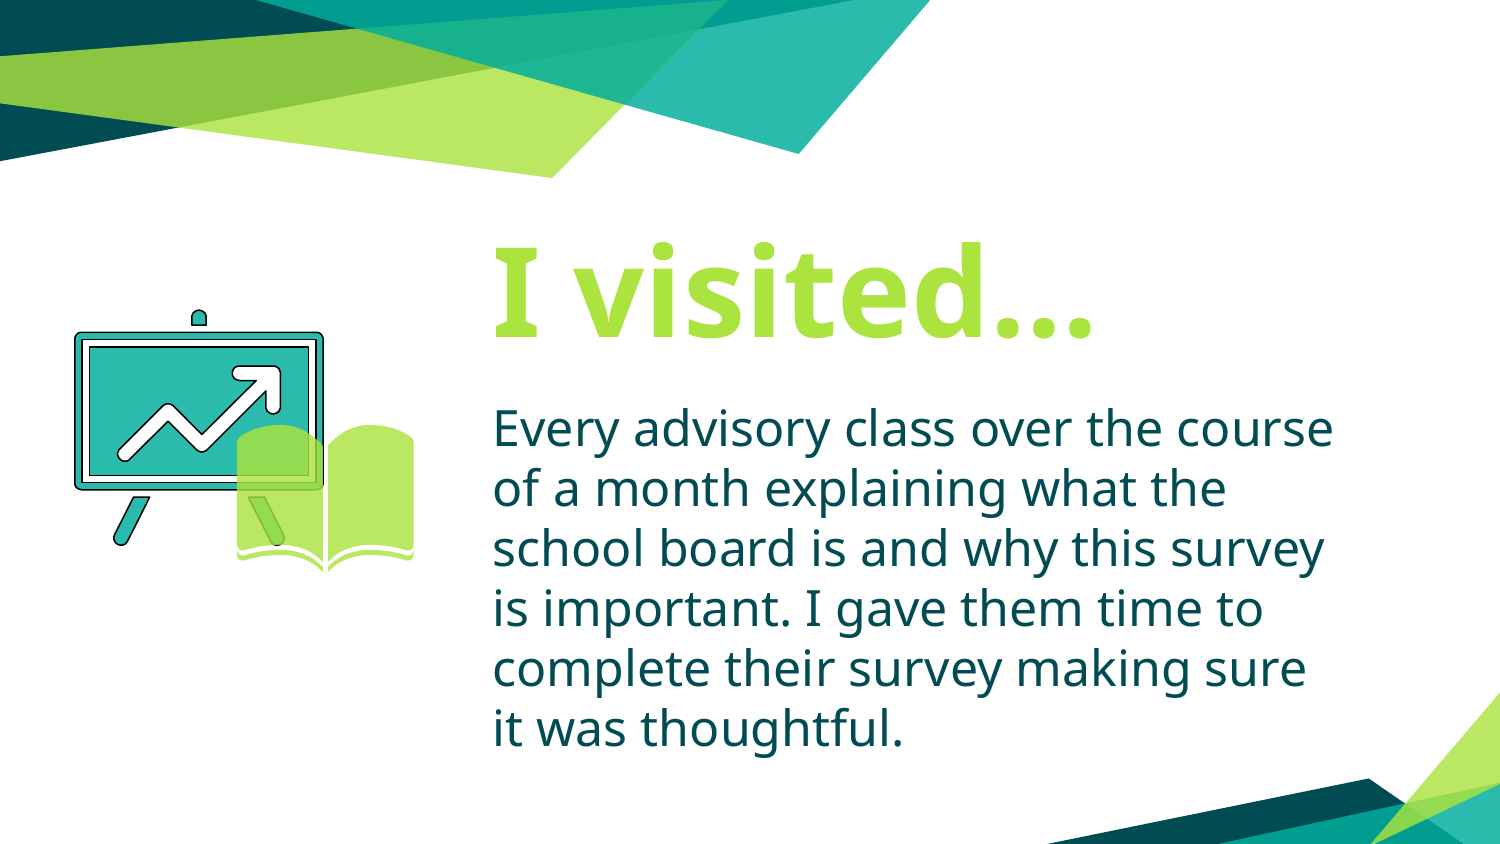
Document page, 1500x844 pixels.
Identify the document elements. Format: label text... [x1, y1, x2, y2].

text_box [74, 309, 324, 546]
title I visited... [477, 197, 1356, 381]
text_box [236, 424, 414, 573]
subtitle Every advisory class over the course of a month explaining what the school board is and why this survey is important. I gave them time to complete their survey making sure it was thoughtful. [477, 381, 1356, 780]
